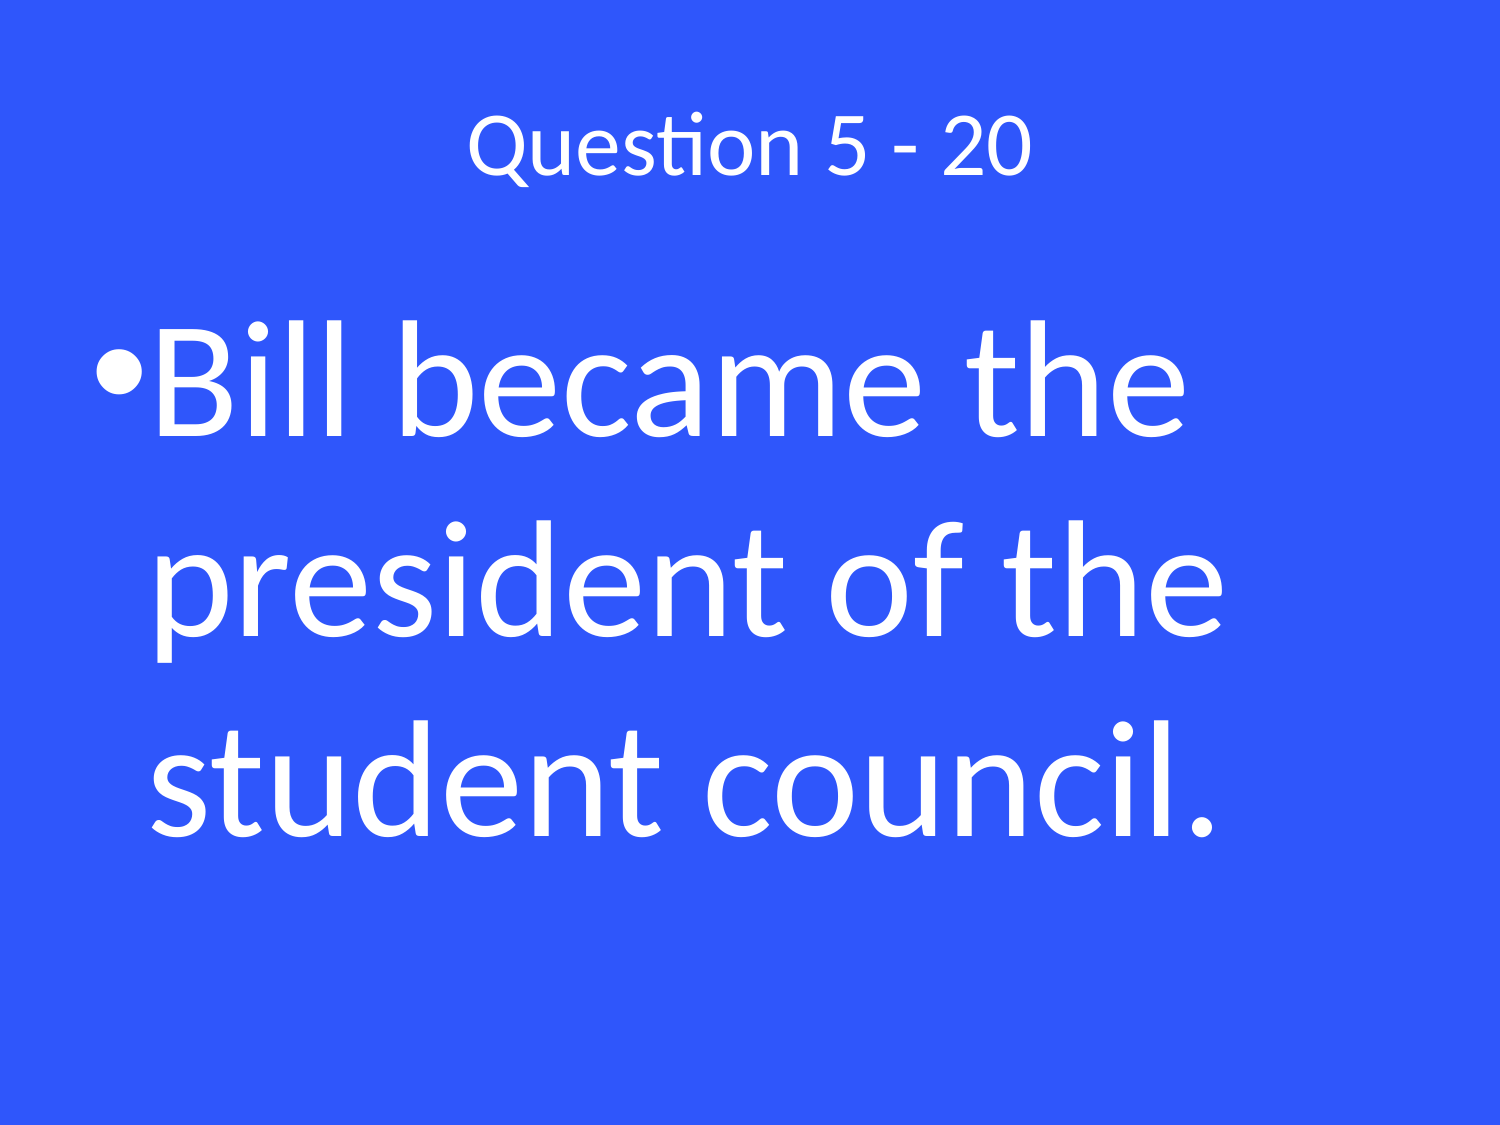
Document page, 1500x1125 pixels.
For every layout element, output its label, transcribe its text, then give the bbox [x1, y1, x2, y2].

list Bill became the president of the student council. [75, 262, 1425, 1005]
title Question 5 - 20 [75, 45, 1425, 233]
